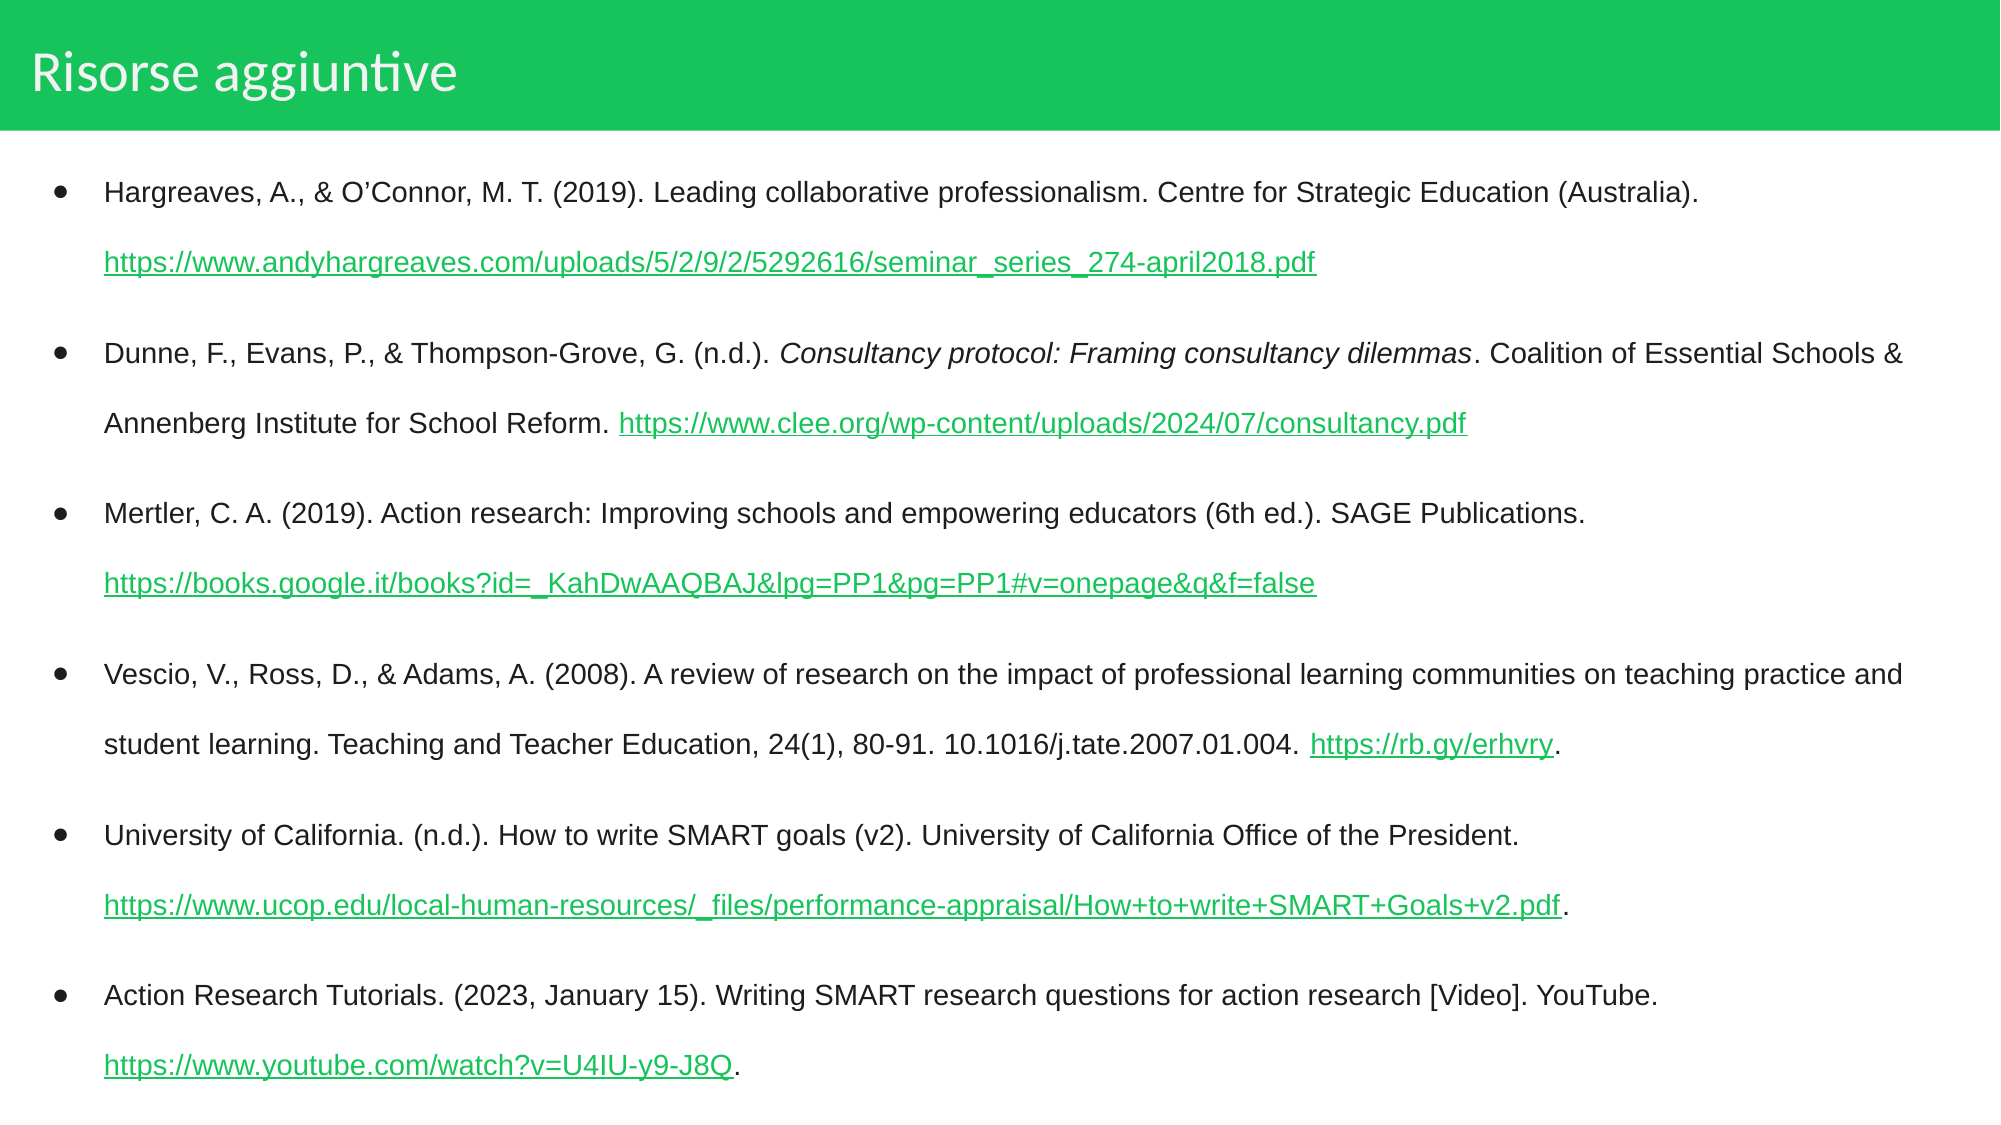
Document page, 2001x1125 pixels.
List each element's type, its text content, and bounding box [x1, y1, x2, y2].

title Risorse aggiuntive [16, 13, 1976, 130]
list Hargreaves, A., & O’Connor, M. T. (2019). Leading collaborative professionalism. Centre for Strategic Education (Australia). https://www.andyhargreaves.com/uploads/5/2/9/2/5292616/seminar_series_274-april2018.pdf Dunne, F., Evans, P., & Thompson-Grove, G. (n.d.). Consultancy protocol: Framing consultancy dilemmas. Coalition of Essential Schools & Annenberg Institute for School Reform. https://www.clee.org/wp-content/uploads/2024/07/consultancy.pdf Mertler, C. A. (2019). Action research: Improving schools and empowering educators (6th ed.). SAGE Publications. https://books.google.it/books?id=_KahDwAAQBAJ&lpg=PP1&pg=PP1#v=onepage&q&f=false Vescio, V., Ross, D., & Adams, A. (2008). A review of research on the impact of professional learning communities on teaching practice and student learning. Teaching and Teacher Education, 24(1), 80-91. 10.1016/j.tate.2007.01.004. https://rb.gy/erhvry. University of California. (n.d.). How to write SMART goals (v2). University of California Office of the President. https://www.ucop.edu/local-human-resources/_files/performance-appraisal/How+to+write+SMART+Goals+v2.pdf. Action Research Tutorials. (2023, January 15). Writing SMART research questions for action research [Video]. YouTube. https://www.youtube.com/watch?v=U4IU-y9-J8Q. [13, 130, 1976, 1043]
